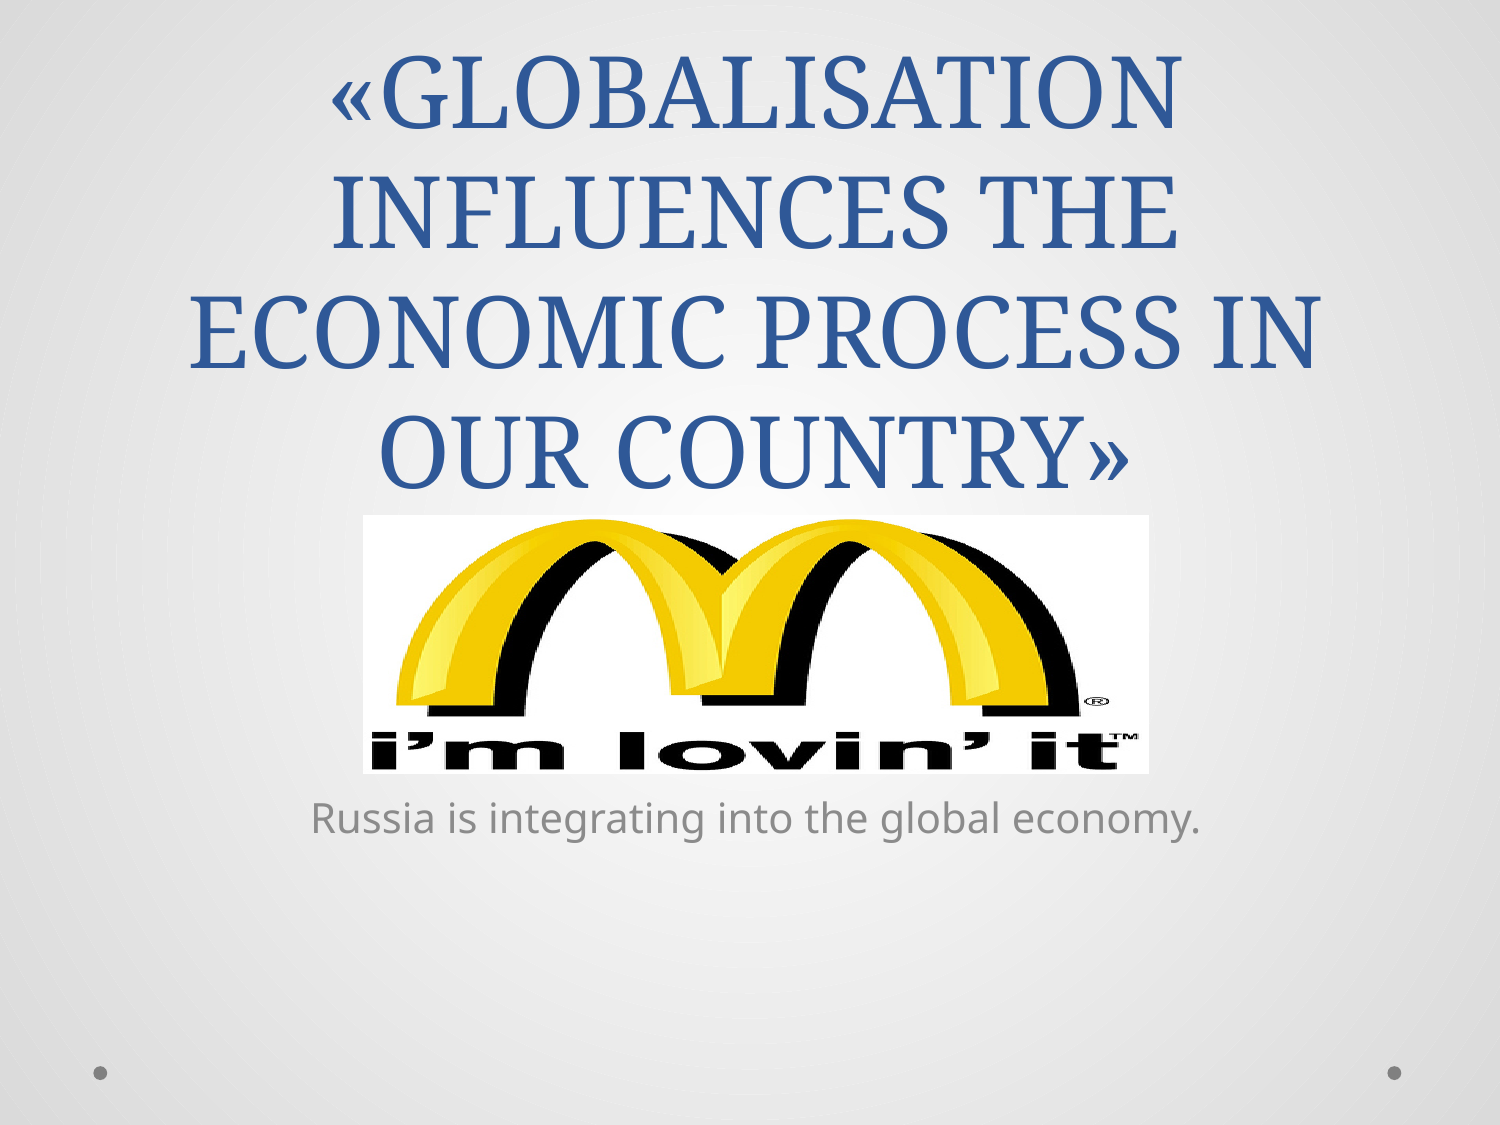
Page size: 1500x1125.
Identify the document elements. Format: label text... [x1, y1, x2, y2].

picture [363, 515, 1149, 774]
list Russia is integrating into the global economy. [118, 667, 1394, 854]
title «GLOBALISATION INFLUENCES THE ECONOMIC PROCESS IN OUR COUNTRY» [118, 224, 1394, 636]
